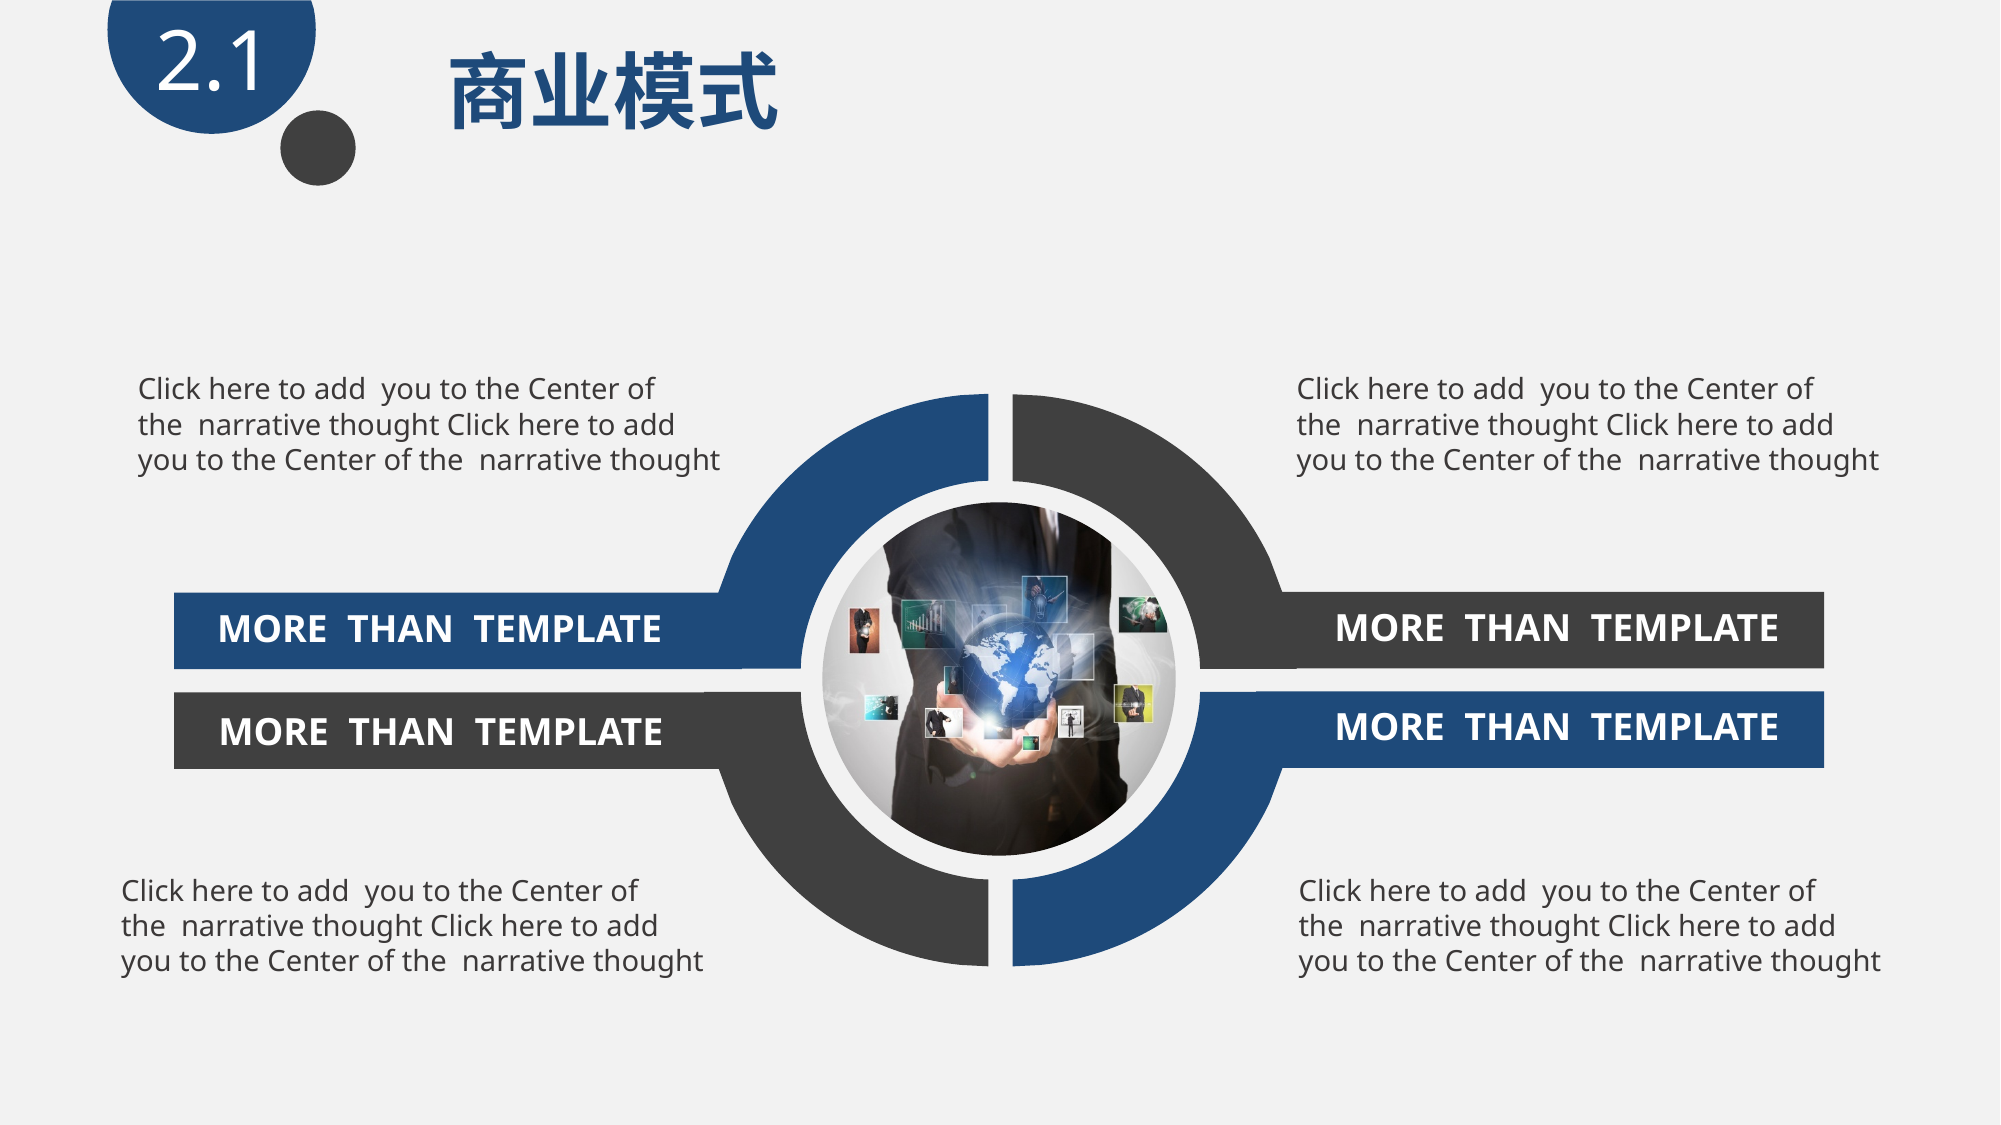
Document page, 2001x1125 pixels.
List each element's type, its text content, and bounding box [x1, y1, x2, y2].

text_box [821, 501, 1177, 857]
text_box [279, 109, 357, 187]
text_box Click here to add you to the Center of the narrative thought Click here to add you to the Center of the narrative thought [1281, 363, 1895, 588]
text_box [173, 392, 990, 671]
text_box Click here to add you to the Center of the narrative thought Click here to add you to the Center of the narrative thought [123, 363, 736, 588]
text_box MORE THAN TEMPLATE [202, 598, 678, 693]
text_box [1011, 393, 1826, 671]
text_box [106, 0, 141, 108]
text_box MORE THAN TEMPLATE [1319, 597, 1795, 692]
text_box 商业模式 [432, 32, 795, 147]
text_box MORE THAN TEMPLATE [203, 700, 679, 796]
text_box Click here to add you to the Center of the narrative thought Click here to add you to the Center of the narrative thought [1283, 865, 1897, 1090]
text_box [173, 690, 990, 968]
text_box MORE THAN TEMPLATE [1319, 695, 1795, 791]
text_box Click here to add you to the Center of the narrative thought Click here to add you to the Center of the narrative thought [106, 865, 719, 1090]
text_box [1011, 690, 1826, 968]
text_box 2.1 [141, 0, 288, 114]
text_box [148, 114, 275, 135]
text_box [288, 0, 317, 102]
